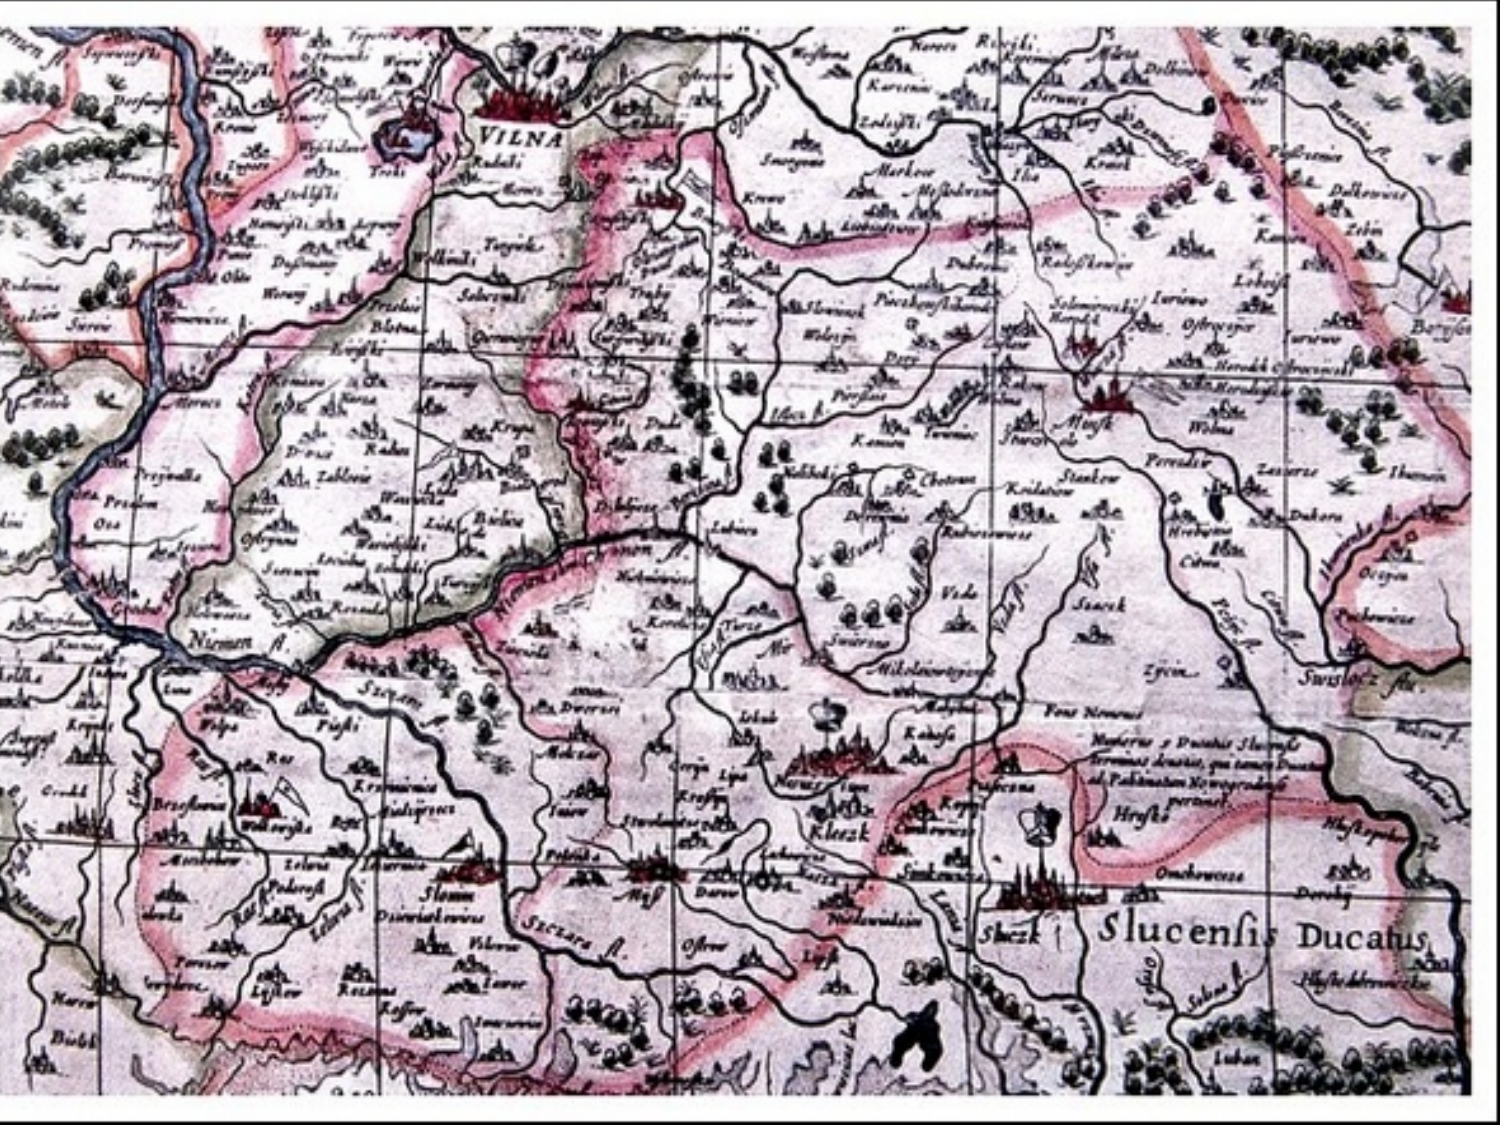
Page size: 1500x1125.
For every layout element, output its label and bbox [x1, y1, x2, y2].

list [0, 0, 1500, 1125]
